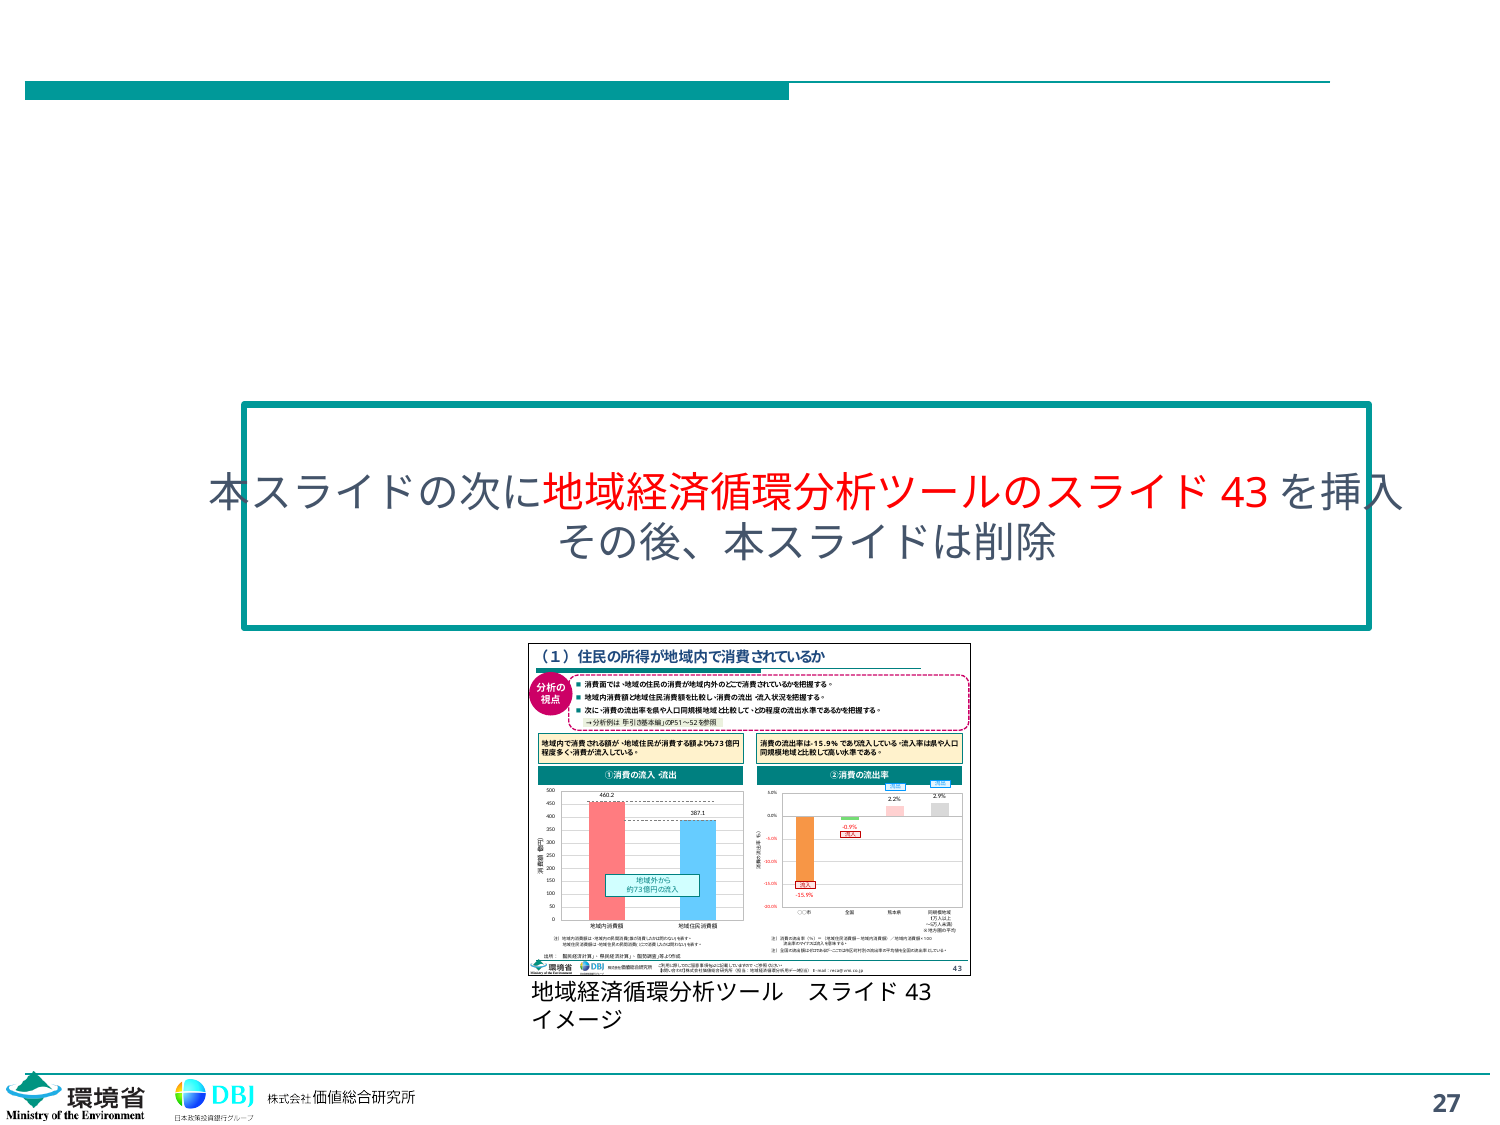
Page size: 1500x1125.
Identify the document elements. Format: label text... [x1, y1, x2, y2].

slide_number 27 [1393, 1079, 1500, 1122]
picture [2, 1071, 148, 1125]
picture [528, 643, 972, 976]
text_box 本スライドの次に地域経済循環分析ツールのスライド43を挿入 その後、本スライドは削除 [244, 404, 1369, 628]
picture [171, 1075, 419, 1125]
text_box 地域経済循環分析ツール スライド43 イメージ [517, 970, 983, 1041]
